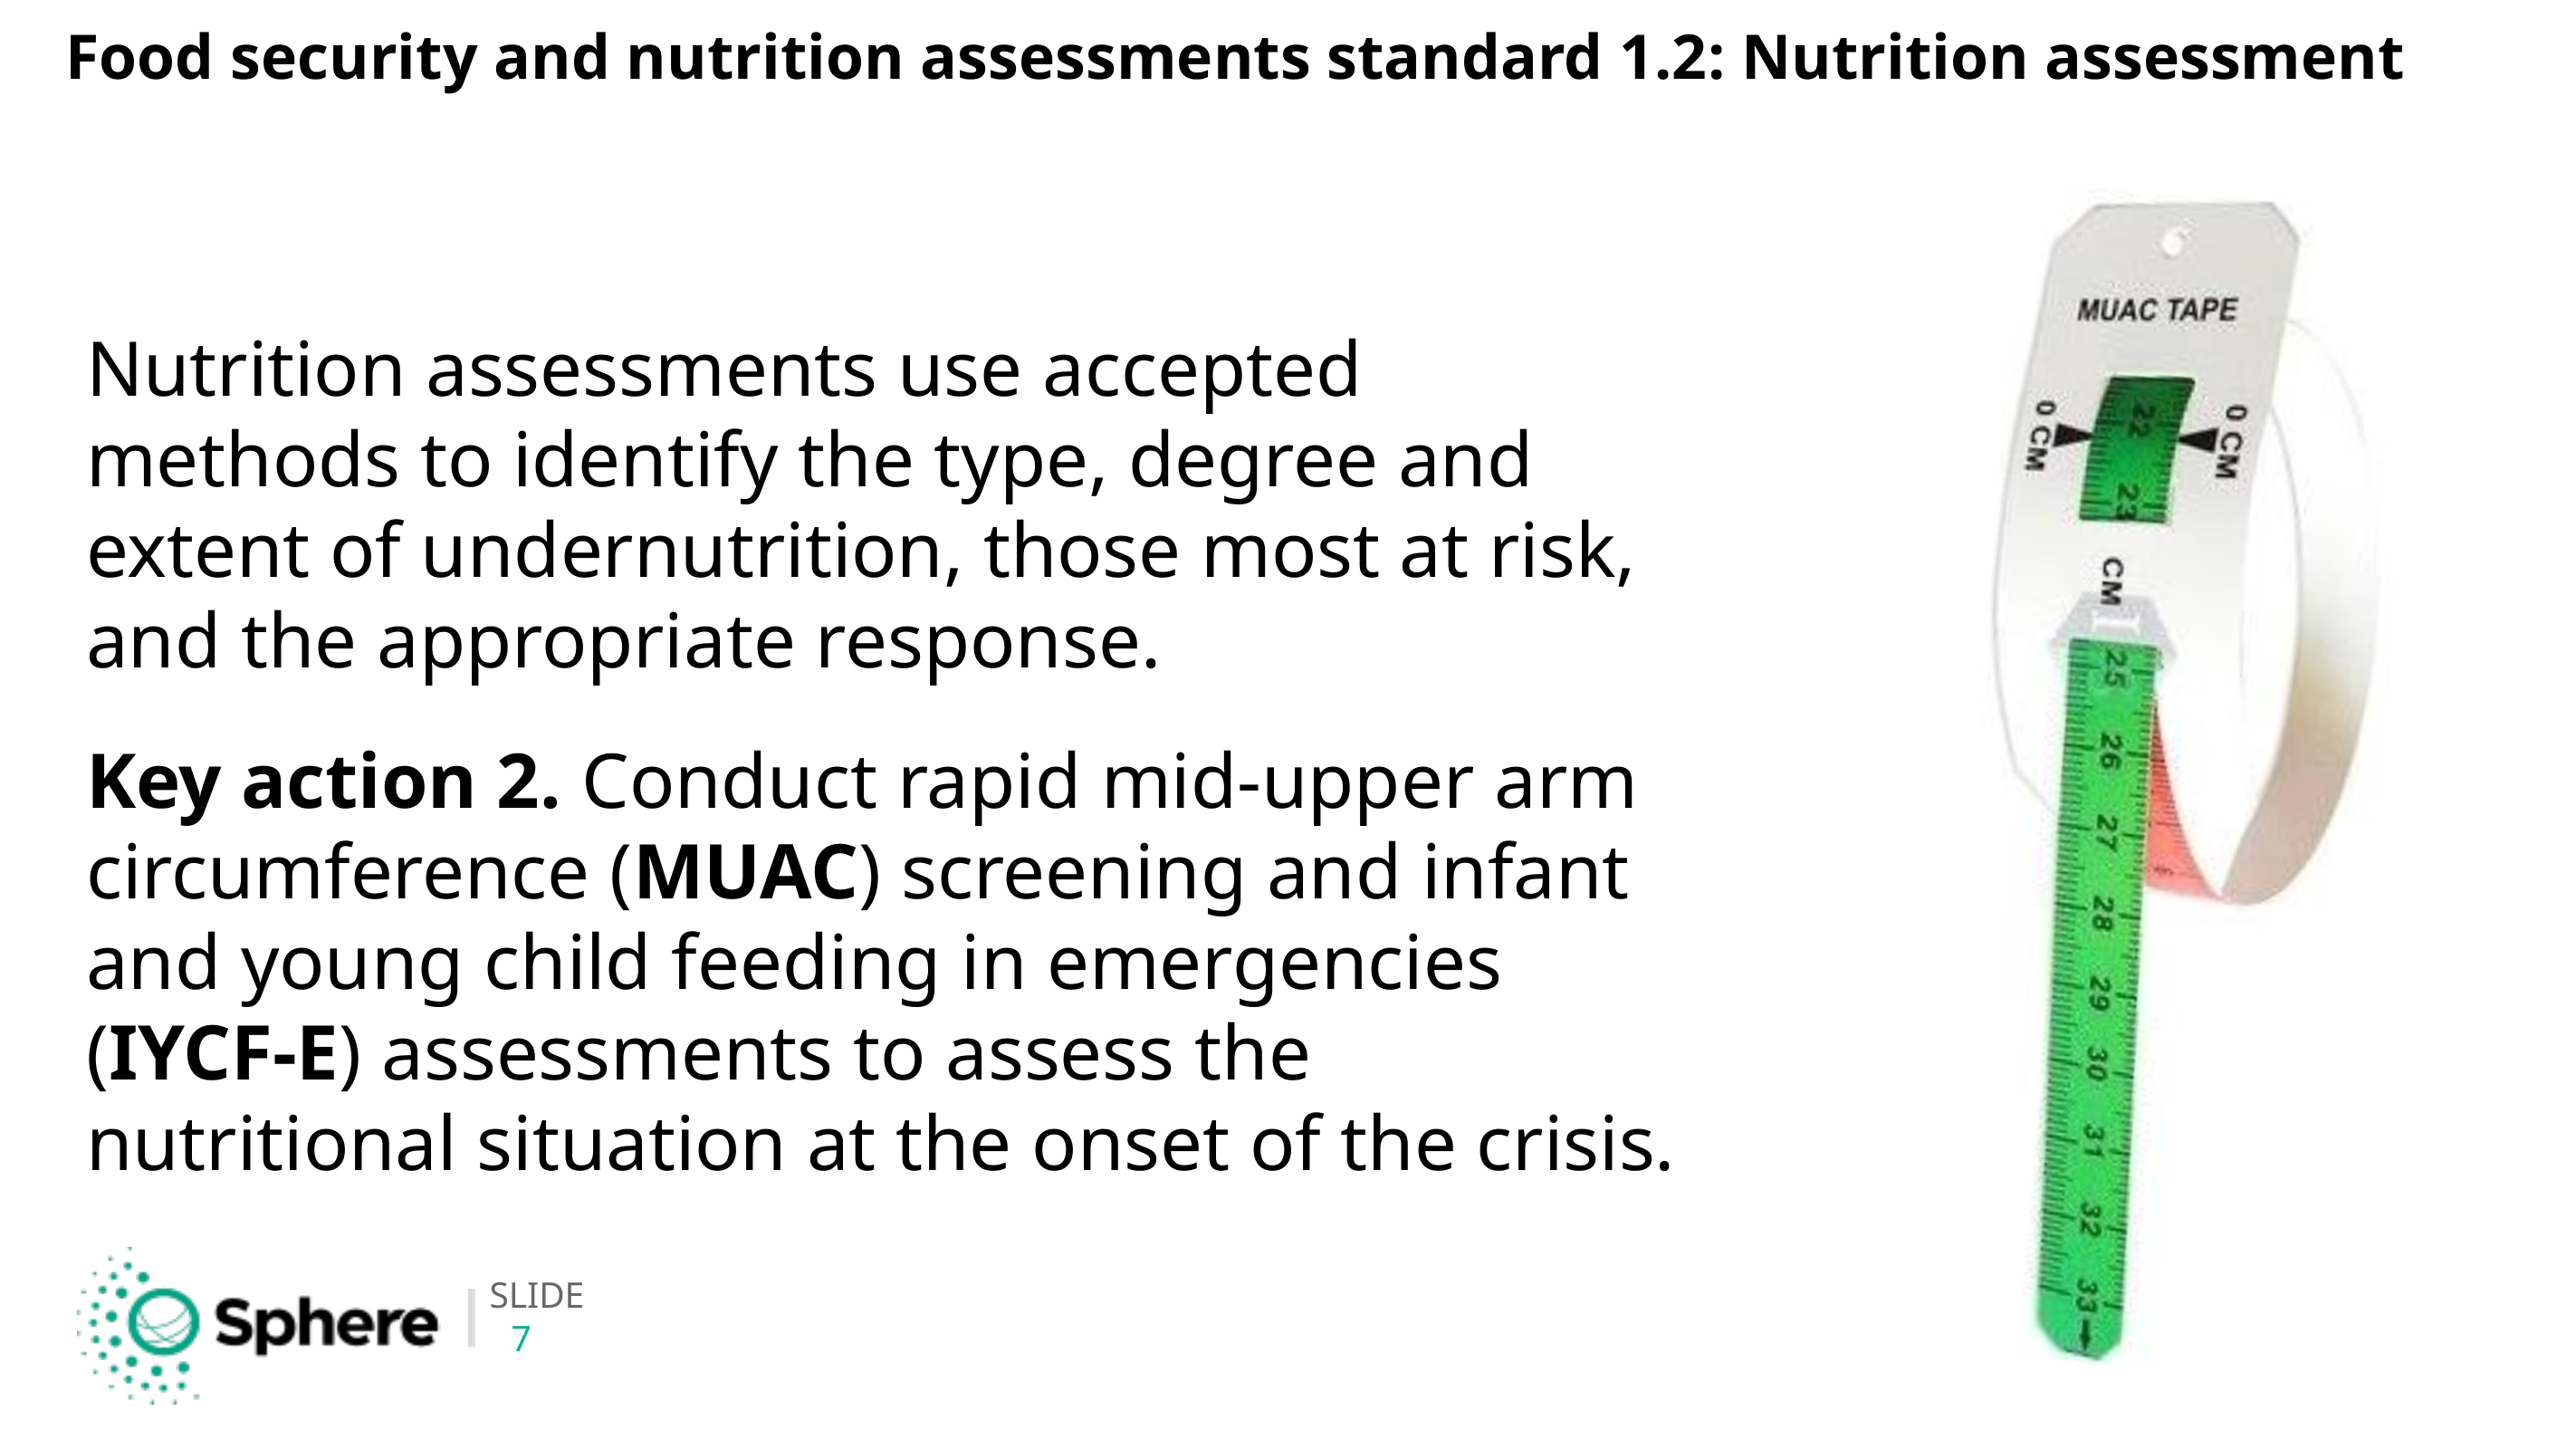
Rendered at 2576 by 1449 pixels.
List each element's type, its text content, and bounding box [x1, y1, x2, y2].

picture [1570, 179, 2576, 1388]
title Food security and nutrition assessments standard 1.2: Nutrition assessment [57, 10, 2484, 179]
slide_number 7 [503, 1308, 563, 1367]
picture [77, 1247, 441, 1407]
picture [468, 1289, 479, 1349]
list Nutrition assessments use accepted methods to identify the type, degree and extent of undernutrition, those most at risk, and the appropriate response. Key action 2. Conduct rapid mid-upper arm circumference (MUAC) screening and infant and young child feeding in emergencies (IYCF-E) assessments to assess the nutritional situation at the onset of the crisis. [78, 312, 1703, 1254]
